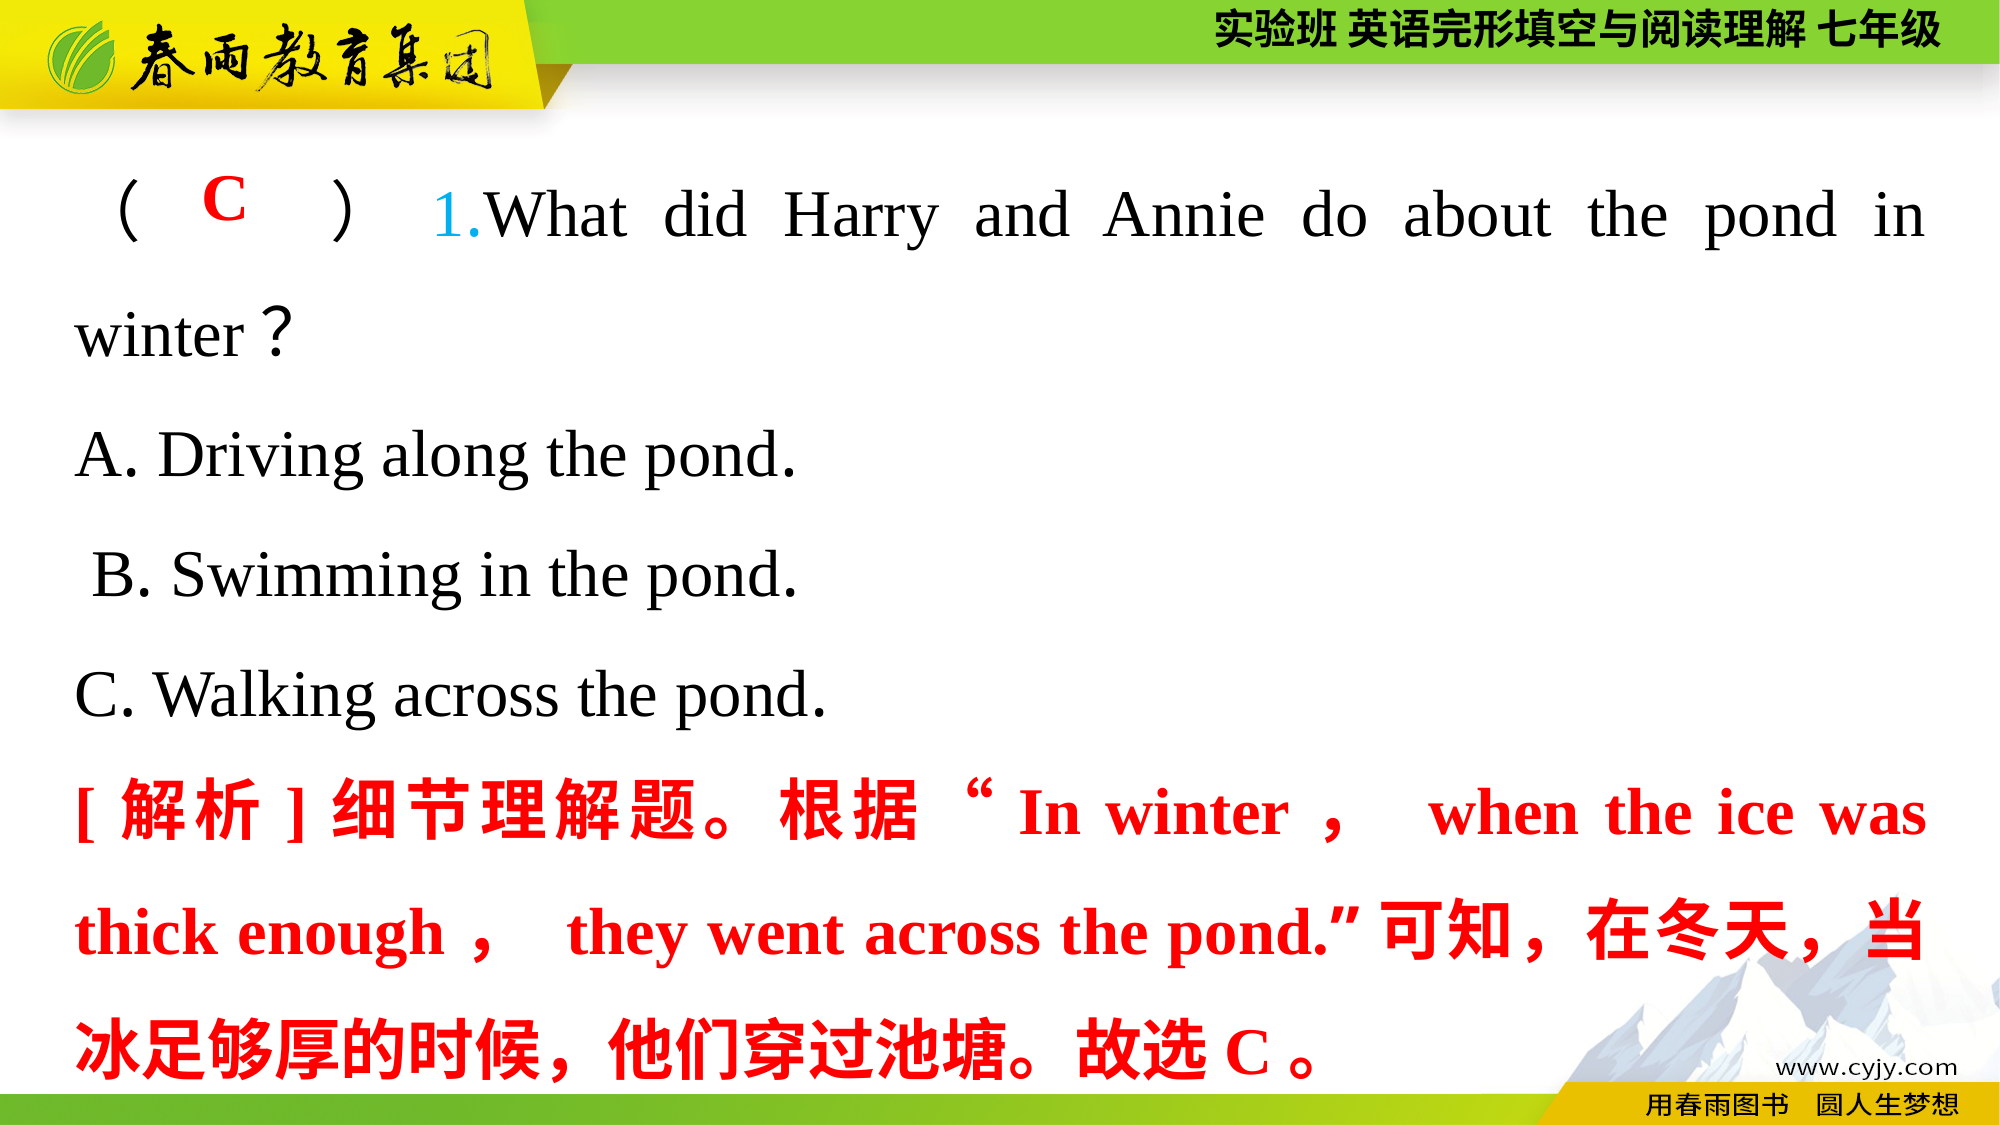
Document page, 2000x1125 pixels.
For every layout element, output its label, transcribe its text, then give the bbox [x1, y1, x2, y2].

list （ ）1.What did Harry and Annie do about the pond in winter？ A. Driving along the pond. B. Swimming in the pond. C. Walking across the pond. [59, 122, 1944, 720]
text_box [解析]细节理解题。根据“In winter， when the ice was thick enough， they went across the pond.”可知，在冬天，当冰足够厚的时候，他们穿过池塘。故选C。 [59, 720, 1944, 1096]
picture [0, 0, 2000, 1125]
text_box C [186, 146, 265, 242]
